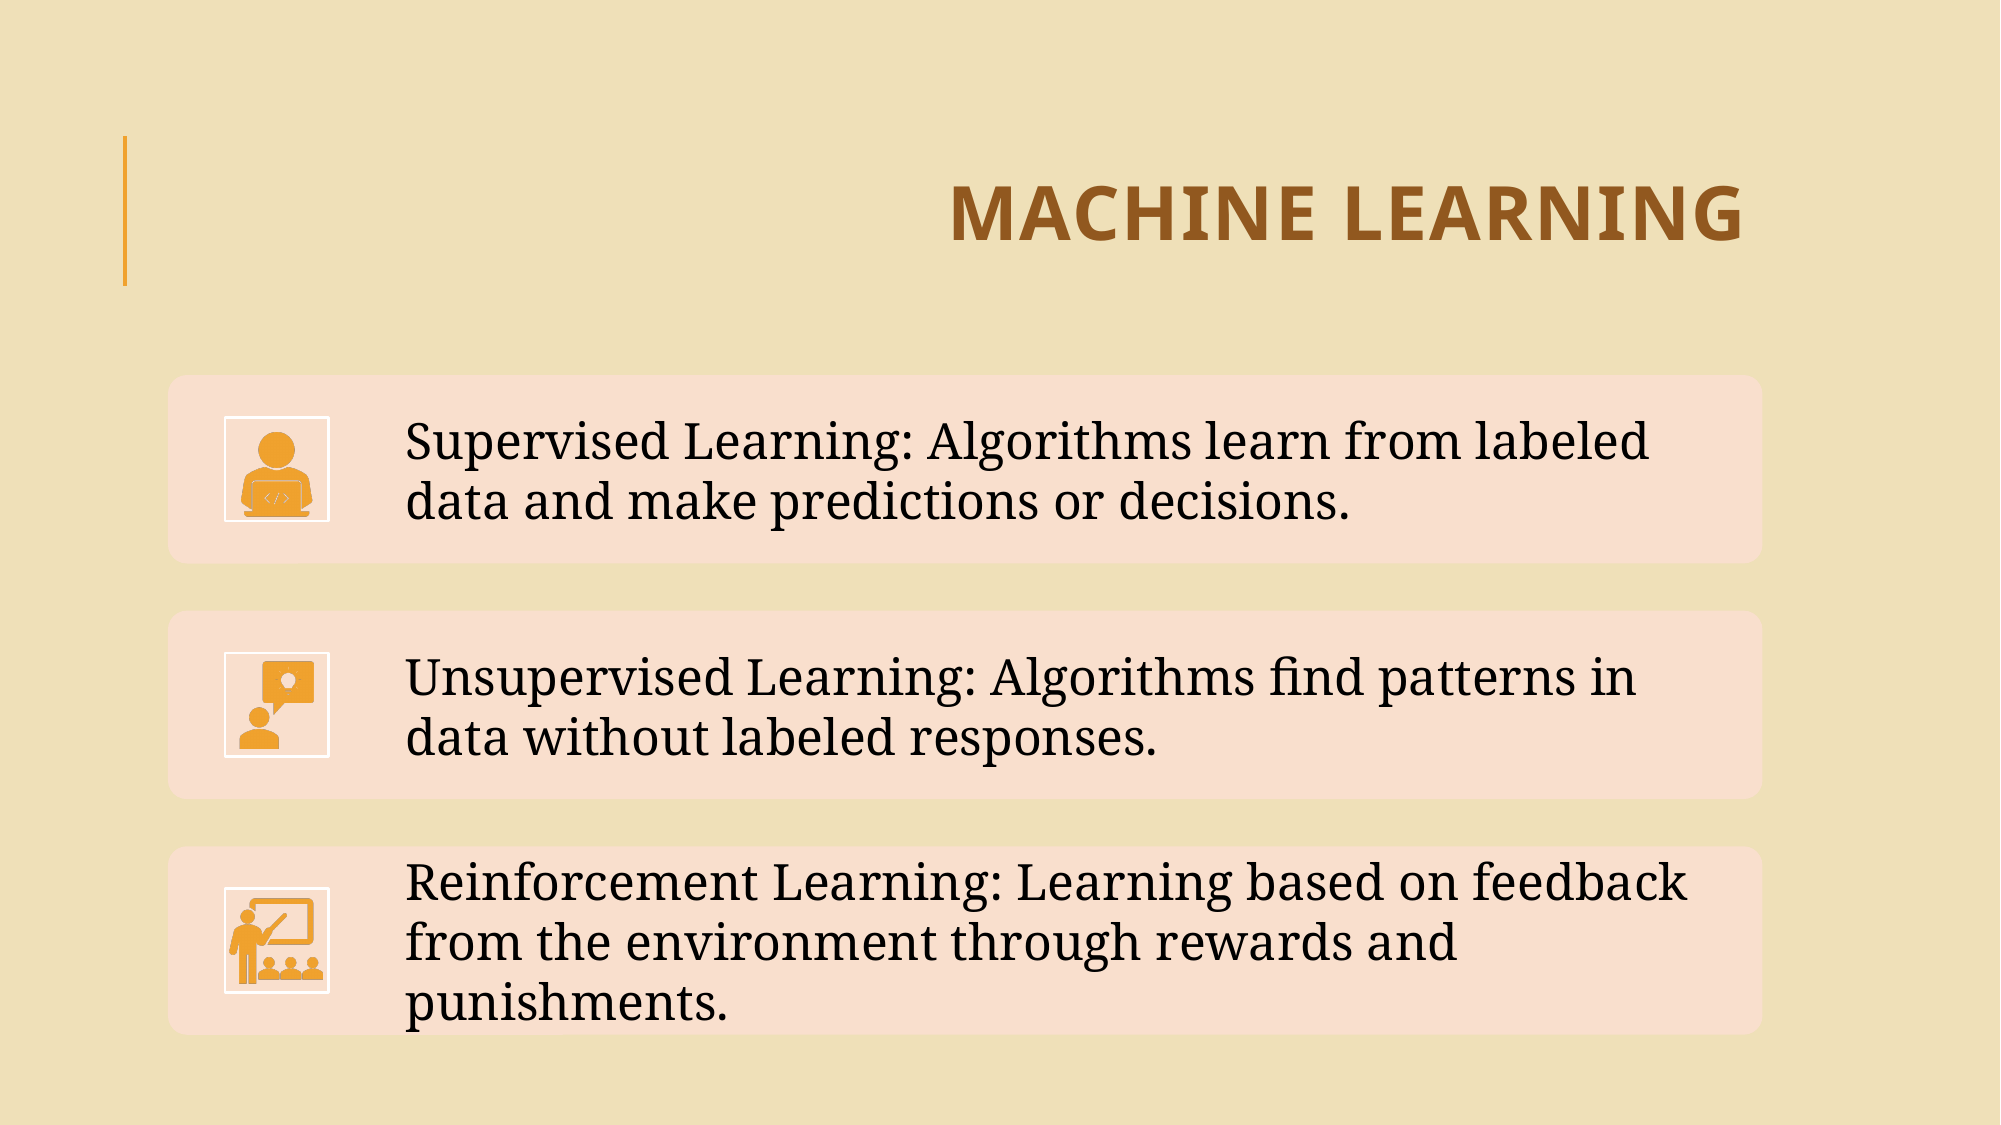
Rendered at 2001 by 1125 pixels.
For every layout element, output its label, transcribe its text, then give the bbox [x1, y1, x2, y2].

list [167, 374, 1763, 1036]
title Machine Learning [168, 96, 1763, 342]
